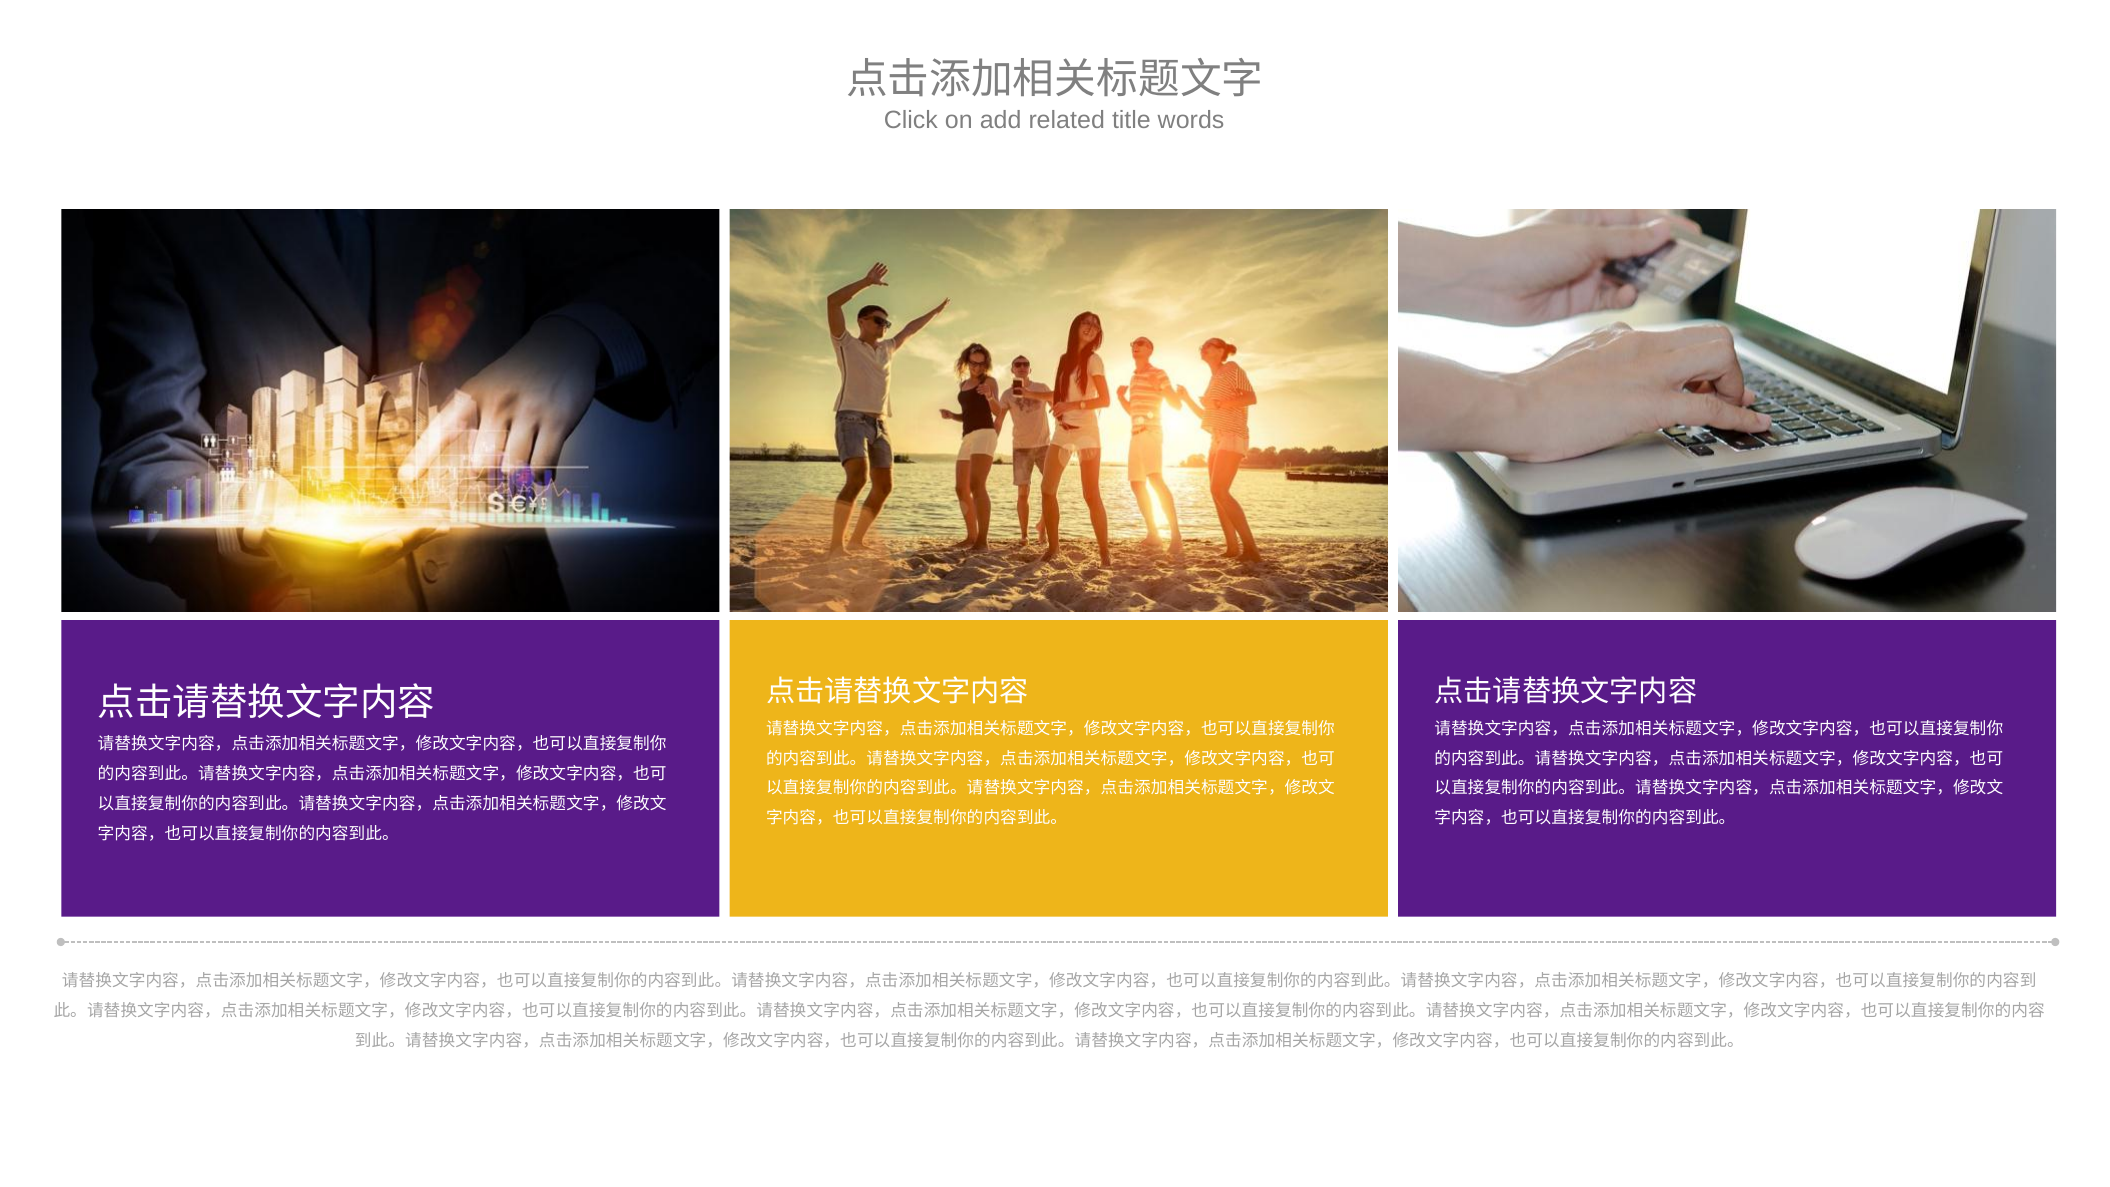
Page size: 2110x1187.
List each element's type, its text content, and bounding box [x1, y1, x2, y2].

text_box 点击请替换文字内容 请替换文字内容，点击添加相关标题文字，修改文字内容，也可以直接复制你的内容到此。请替换文字内容，点击添加相关标题文字，修改文字内容，也可以直接复制你的内容到此。请替换文字内容，点击添加相关标题文字，修改文字内容，也可以直接复制你的内容到此。 [751, 647, 1366, 835]
text_box 点击请替换文字内容 请替换文字内容，点击添加相关标题文字，修改文字内容，也可以直接复制你的内容到此。请替换文字内容，点击添加相关标题文字，修改文字内容，也可以直接复制你的内容到此。请替换文字内容，点击添加相关标题文字，修改文字内容，也可以直接复制你的内容到此。 [82, 647, 698, 850]
text_box [1397, 209, 2057, 613]
text_box 请替换文字内容，点击添加相关标题文字，修改文字内容，也可以直接复制你的内容到此。请替换文字内容，点击添加相关标题文字，修改文字内容，也可以直接复制你的内容到此。请替换文字内容，点击添加相关标题文字，修改文字内容，也可以直接复制你的内容到此。请替换文字内容，点击添加相关标题文字，修改文字内容，也可以直接复制你的内容到此。请替换文字内容，点击添加相关标题文字，修改文字内容，也可以直接复制你的内容到此。请替换文字内容，点击添加相关标题文字，修改文字内容，也可以直接复制你的内容到此。请替换文字内容，点击添加相关标题文字，修改文字内容，也可以直接复制你的内容到此。请替换文字内容，点击添加相关标题文字，修改文字内容，也可以直接复制你的内容到此。 [36, 952, 2076, 1057]
text_box Click on add related title words [864, 95, 1246, 158]
text_box [60, 209, 721, 613]
text_box 点击添加相关标题文字 [803, 44, 1307, 107]
text_box [1397, 619, 2057, 918]
text_box [729, 619, 1389, 918]
text_box [60, 619, 721, 918]
text_box [729, 209, 1389, 613]
text_box 点击请替换文字内容 请替换文字内容，点击添加相关标题文字，修改文字内容，也可以直接复制你的内容到此。请替换文字内容，点击添加相关标题文字，修改文字内容，也可以直接复制你的内容到此。请替换文字内容，点击添加相关标题文字，修改文字内容，也可以直接复制你的内容到此。 [1419, 647, 2034, 835]
